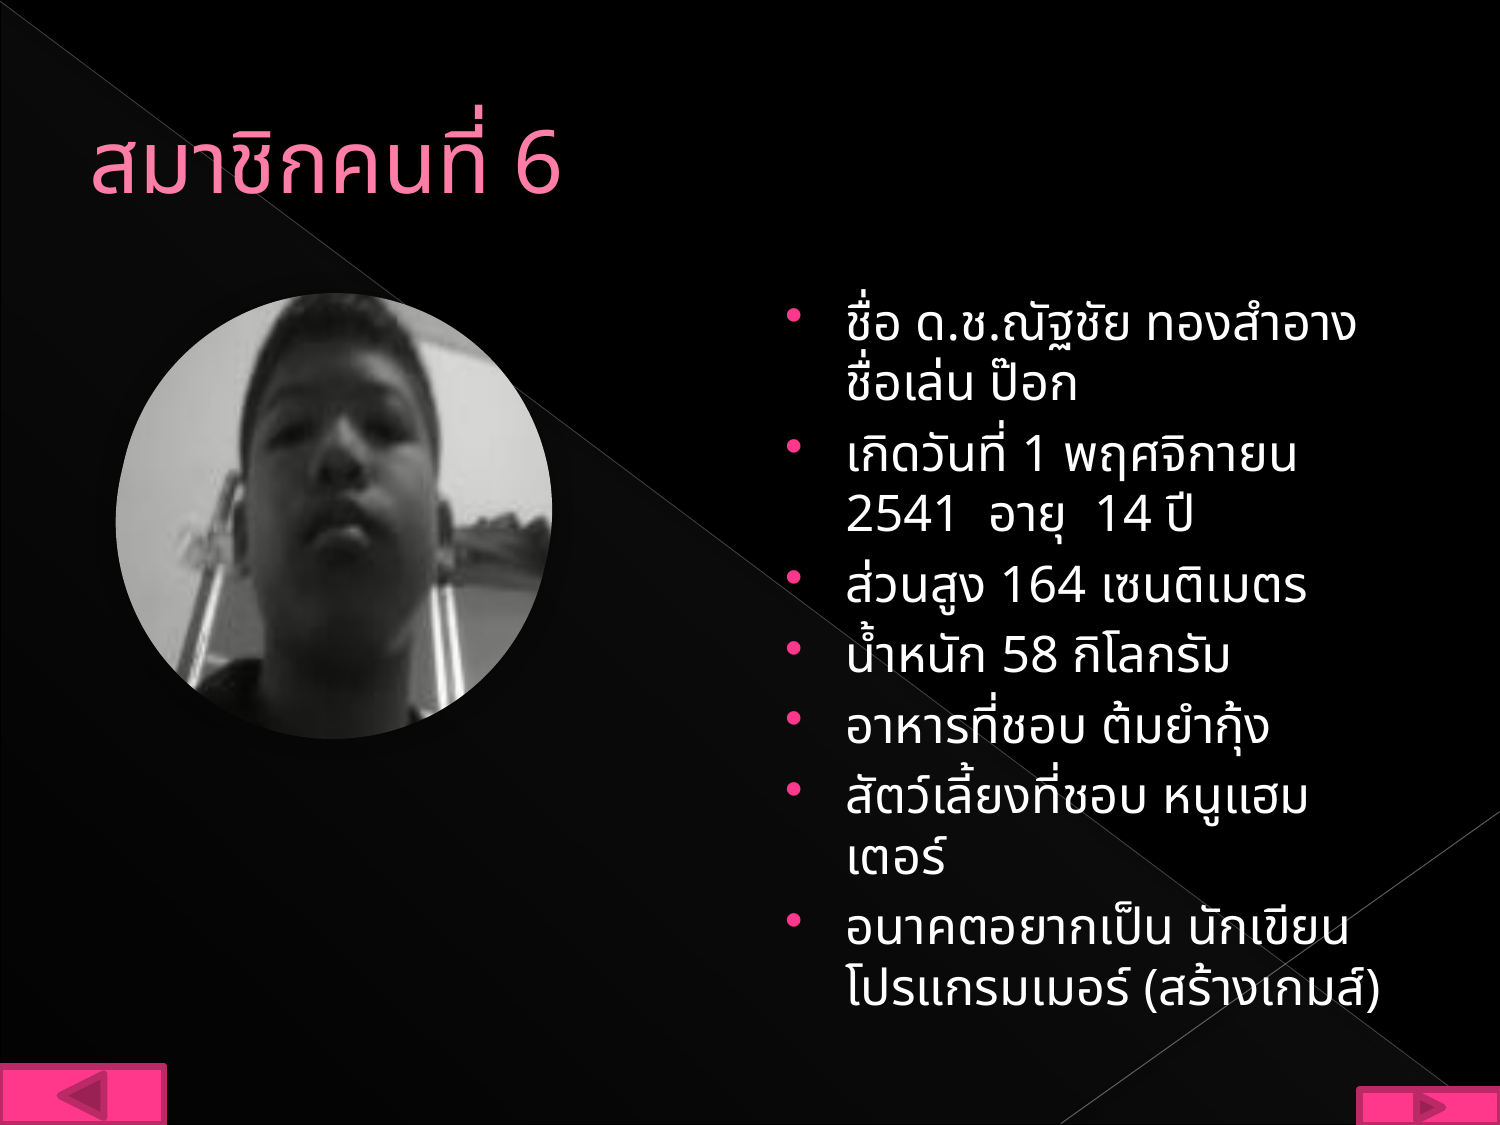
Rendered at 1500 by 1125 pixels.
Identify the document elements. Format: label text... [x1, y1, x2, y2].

list ชื่อ ด.ช.ณัฐชัย ทองสำอาง ชื่อเล่น ป๊อก เกิดวันที่ 1 พฤศจิกายน 2541 อายุ 14 ปี ส่วนสูง 164 เซนติเมตร น้ำหนัก 58 กิโลกรัม อาหารที่ชอบ ต้มยำกุ้ง สัตว์เลี้ยงที่ชอบ หนูแฮมเตอร์ อนาคตอยากเป็น นักเขียนโปรแกรมเมอร์ (สร้างเกมส์) [762, 282, 1425, 1025]
text_box [1356, 1086, 1500, 1125]
text_box [0, 1063, 167, 1125]
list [116, 292, 551, 740]
title สมาชิกคนที่ 6 [75, 43, 1425, 274]
